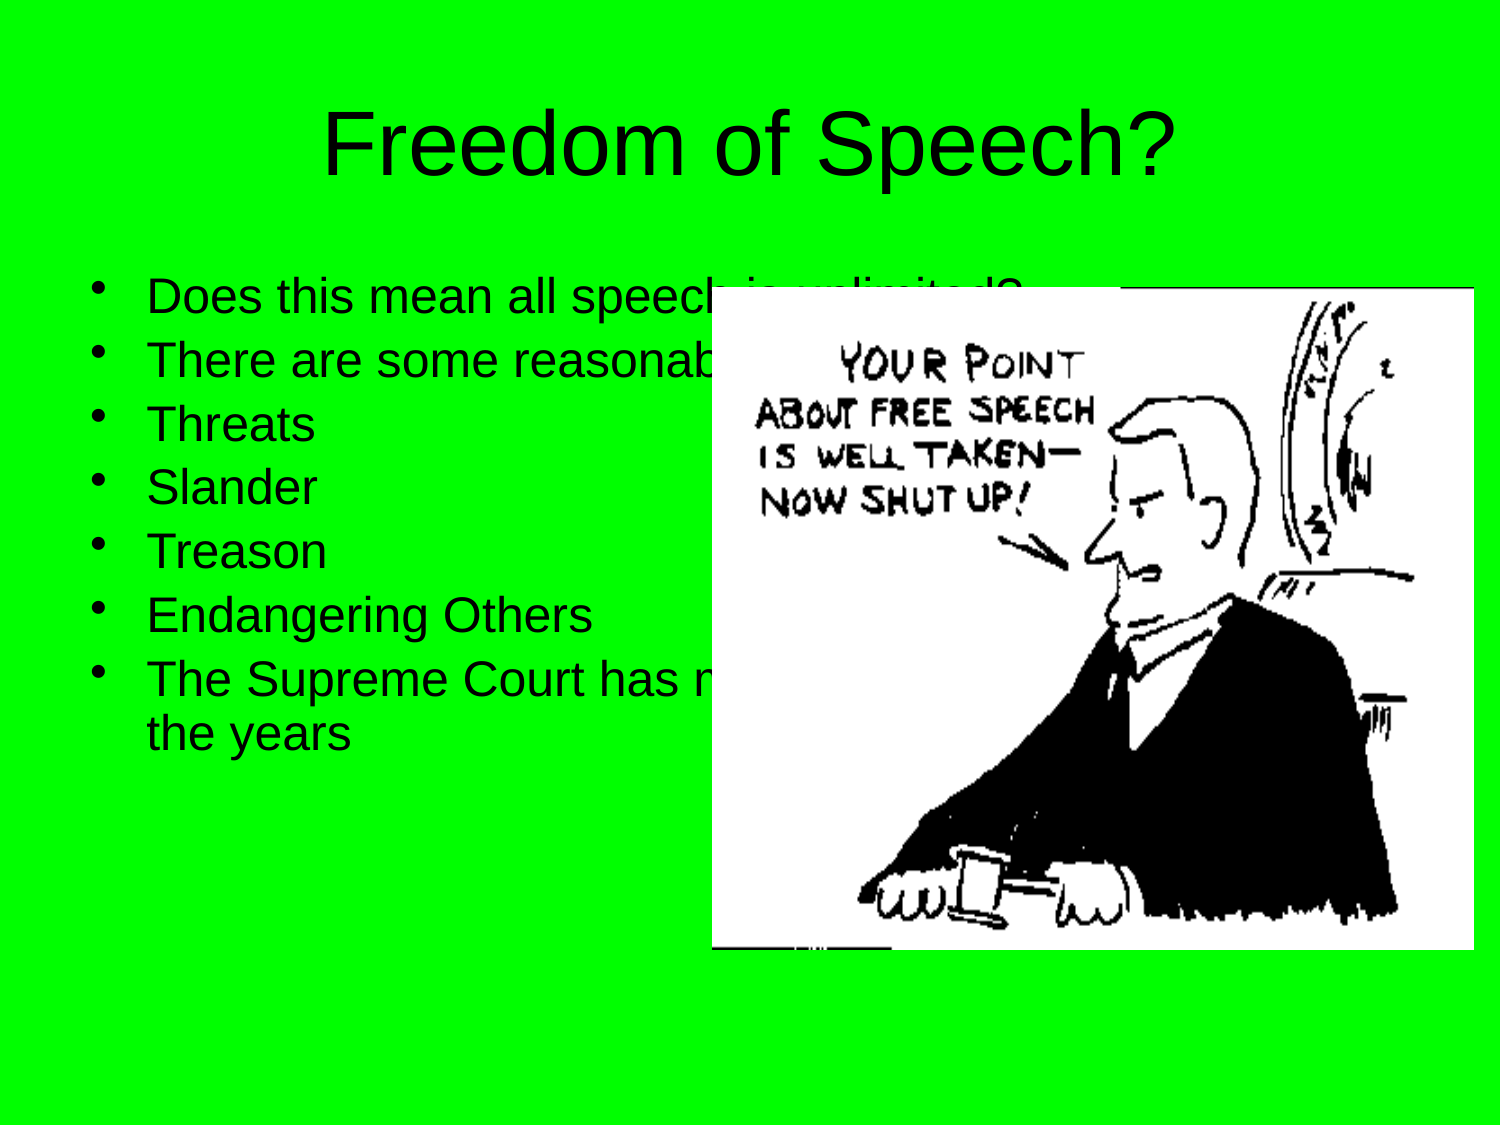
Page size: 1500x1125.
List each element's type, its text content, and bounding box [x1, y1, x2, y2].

title Freedom of Speech? [75, 45, 1425, 233]
list Does this mean all speech is unlimited? There are some reasonable limits: Threats Slander Treason Endangering Others The Supreme Court has made many rulings on this over the years [75, 262, 1425, 1005]
picture [712, 287, 1474, 951]
